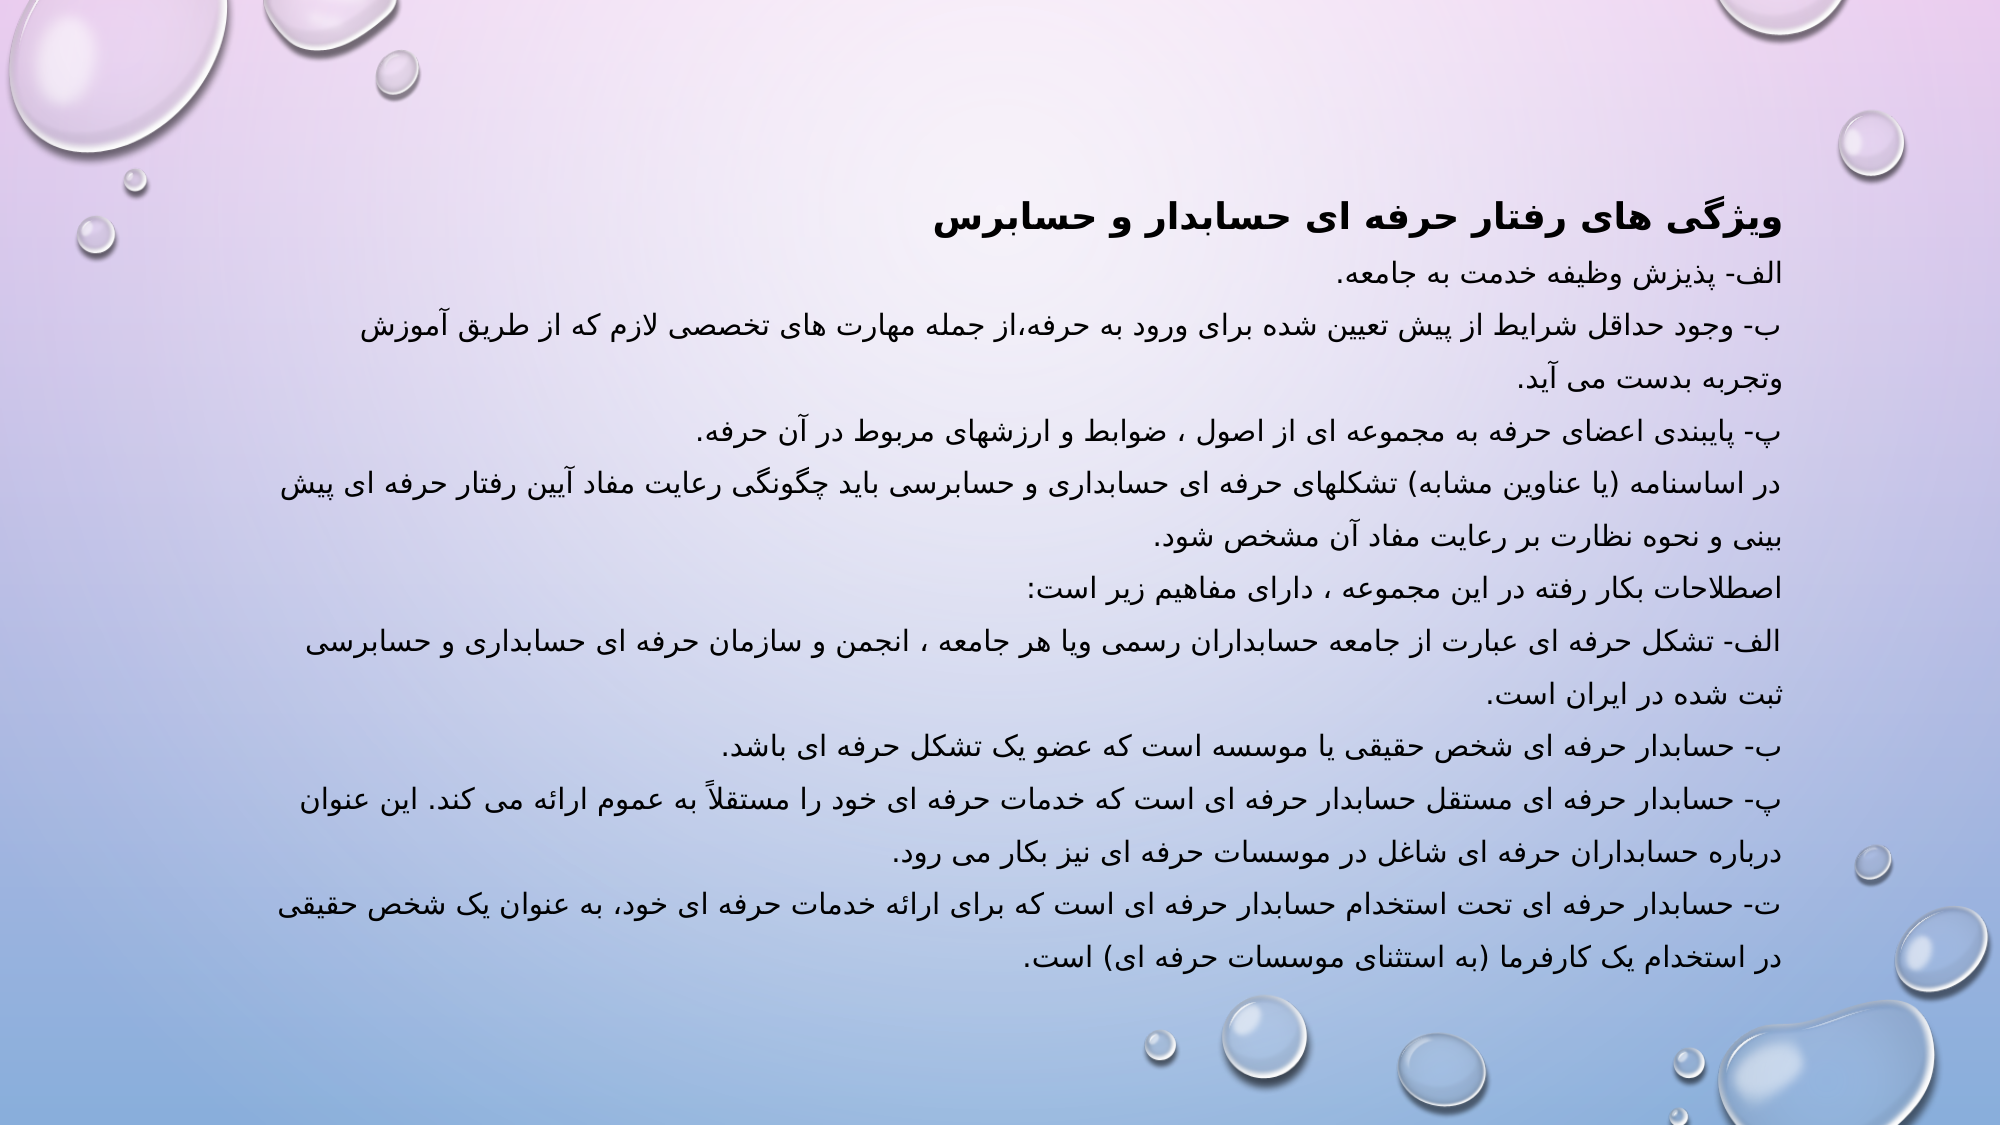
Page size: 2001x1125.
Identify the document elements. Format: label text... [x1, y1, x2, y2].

title ویژگی های رفتار حرفه ای حسابدار و حسابرس الف- پذیزش وظیفه خدمت به جامعه. ب- وجود حداقل شرایط از پیش تعیین شده برای ورود به حرفه،از جمله مهارت های تخصصی لازم که از طریق آموزش وتجربه بدست می آید. پ- پایبندی اعضای حرفه به مجموعه ای از اصول ، ضوابط و ارزشهای مربوط در آن حرفه. در اساسنامه (یا عناوین مشابه) تشکلهای حرفه ای حسابداری و حسابرسی باید چگونگی رعایت مفاد آیین رفتار حرفه ای پیش بینی و نحوه نظارت بر رعایت مفاد آن مشخص شود. اصطلاحات بکار رفته در این مجموعه ، دارای مفاهیم زیر است: الف- تشکل حرفه ای عبارت از جامعه حسابداران رسمی ویا هر جامعه ، انجمن و سازمان حرفه ای حسابداری و حسابرسی ثبت شده در ایران است. ب- حسابدار حرفه ای شخص حقیقی یا موسسه است که عضو یک تشکل حرفه ای باشد. پ- حسابدار حرفه ای مستقل حسابدار حرفه ای است که خدمات حرفه ای خود را مستقلاً به عموم ارائه می کند. این عنوان درباره حسابداران حرفه ای شاغل در موسسات حرفه ای نیز بکار می رود. ت- حسابدار حرفه ای تحت استخدام حسابدار حرفه ای است که برای ارائه خدمات حرفه ای خود، به عنوان یک شخص حقیقی در استخدام یک کارفرما (به استثنای موسسات حرفه ای) است. [256, 159, 1799, 1020]
picture [0, 0, 2000, 1125]
